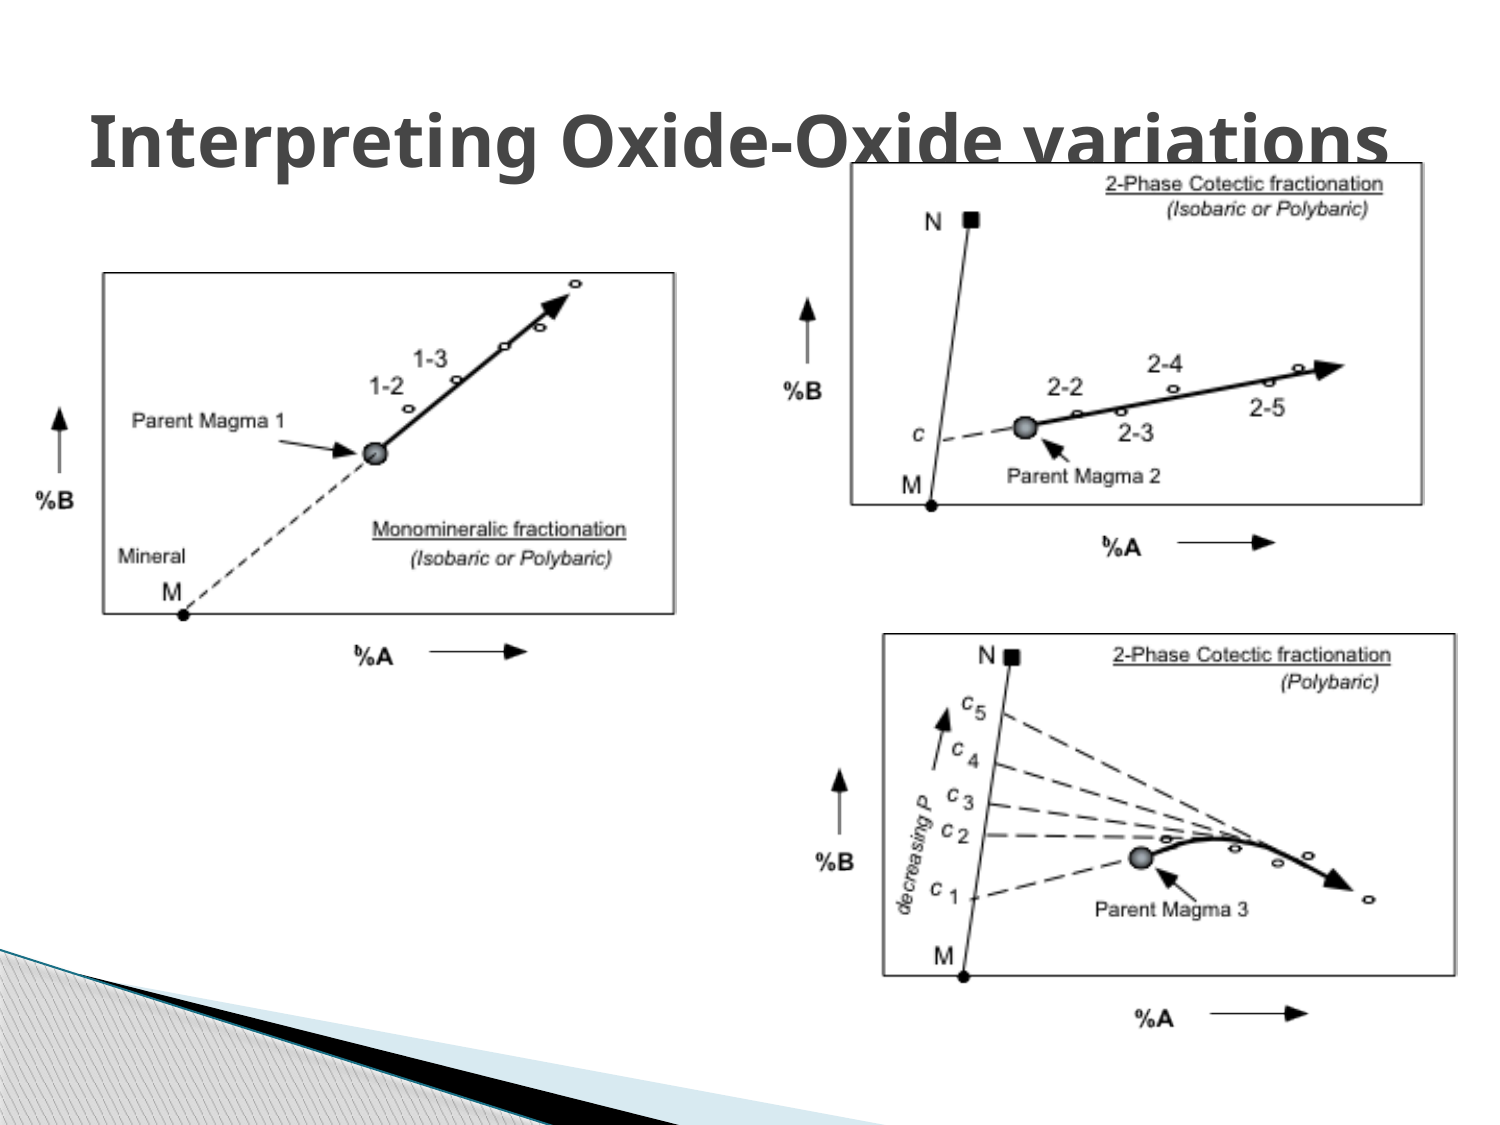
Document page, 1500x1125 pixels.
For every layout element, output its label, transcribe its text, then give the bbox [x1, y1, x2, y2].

title Interpreting Oxide-Oxide variations [75, 45, 1425, 233]
picture [815, 633, 1458, 1034]
picture [782, 162, 1426, 563]
picture [34, 271, 677, 673]
